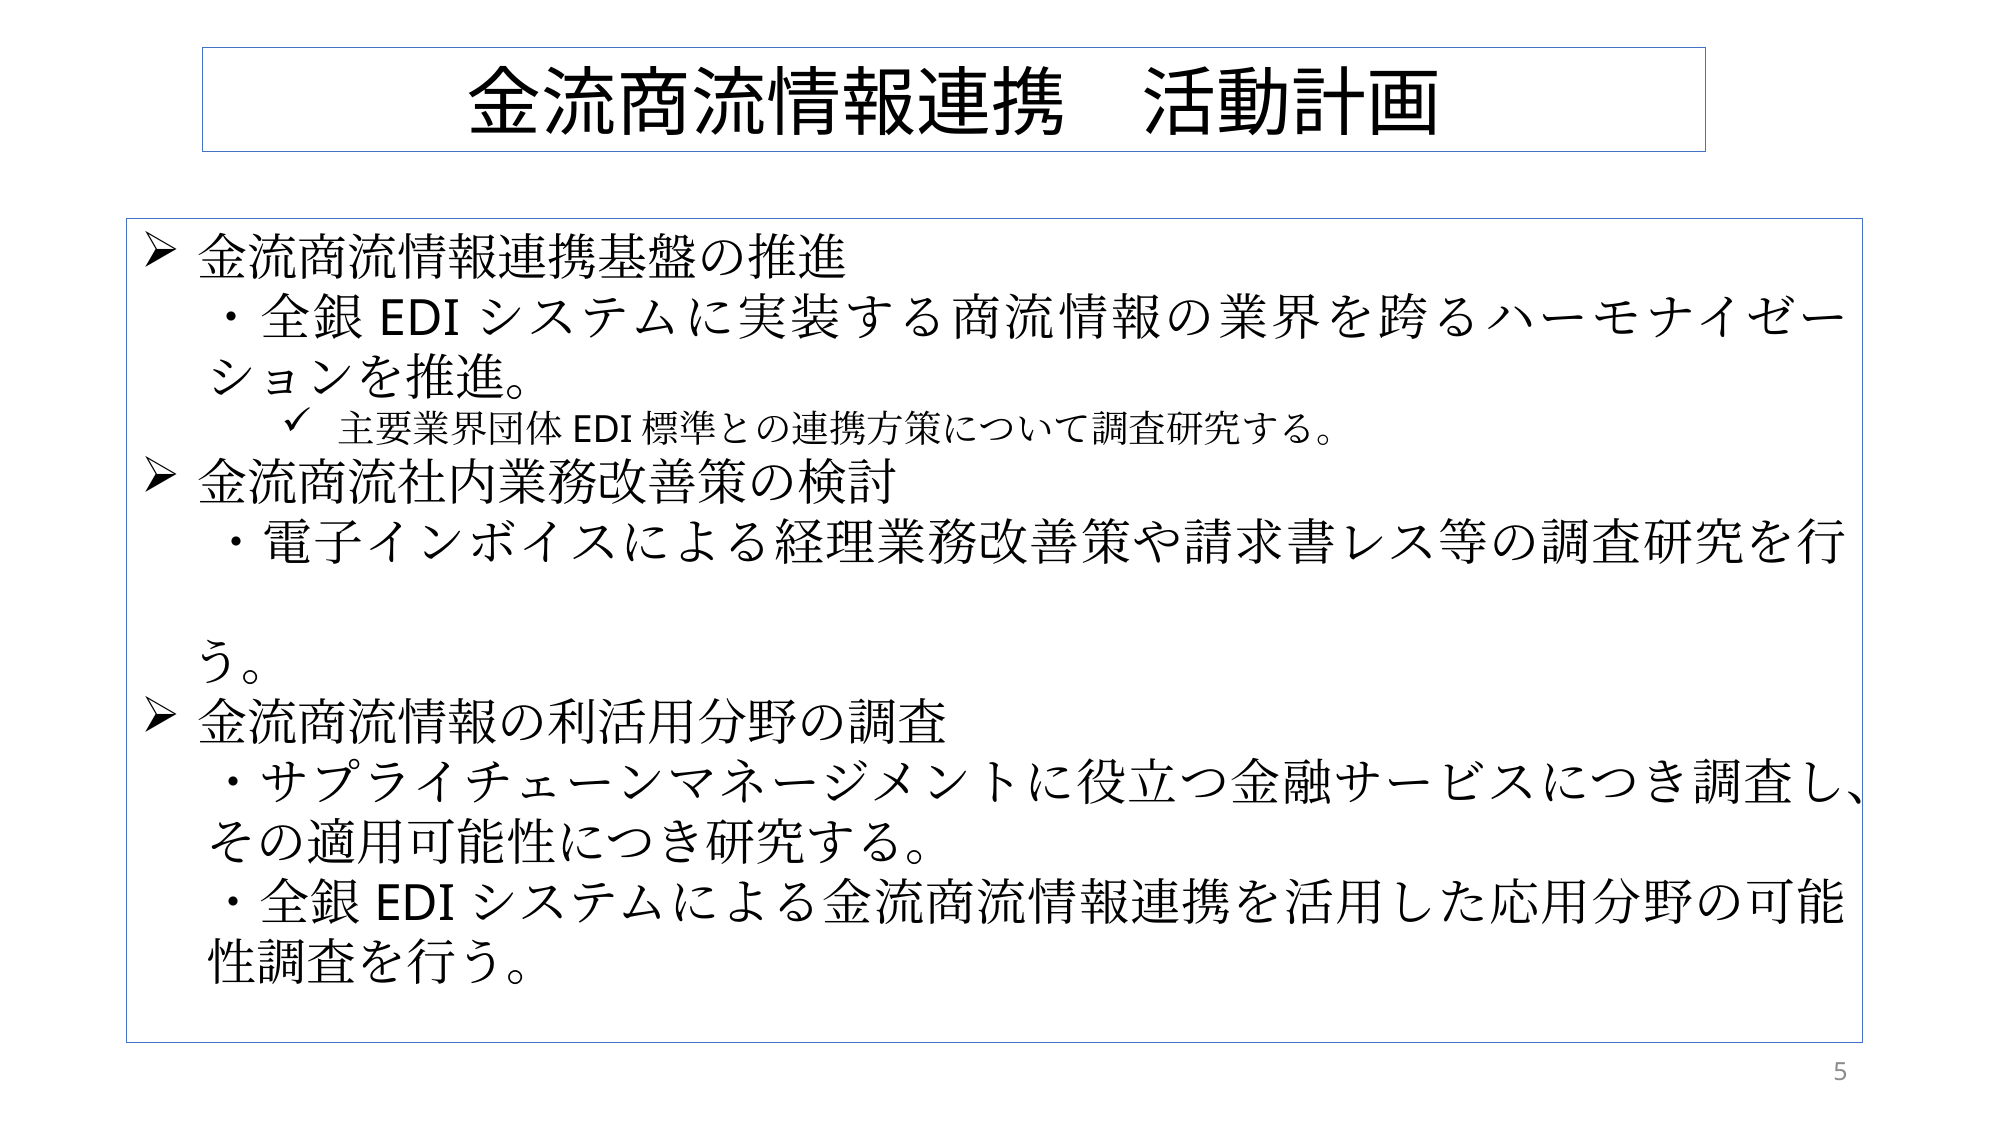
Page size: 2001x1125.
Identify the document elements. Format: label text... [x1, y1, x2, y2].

text_box 金流商流情報連携基盤の推進 ・全銀EDIシステムに実装する商流情報の業界を跨るハーモナイゼーションを推進。 主要業界団体EDI標準との連携方策について調査研究する。 金流商流社内業務改善策の検討 ・電子インボイスによる経理業務改善策や請求書レス等の調査研究を行 う。 金流商流情報の利活用分野の調査 ・サプライチェーンマネージメントに役立つ金融サービスにつき調査し、その適用可能性につき研究する。 ・全銀EDIシステムによる金流商流情報連携を活用した応用分野の可能性調査を行う。 [126, 218, 1863, 1043]
slide_number 5 [1412, 1043, 1863, 1103]
text_box 金流商流情報連携 活動計画 [202, 47, 1706, 152]
